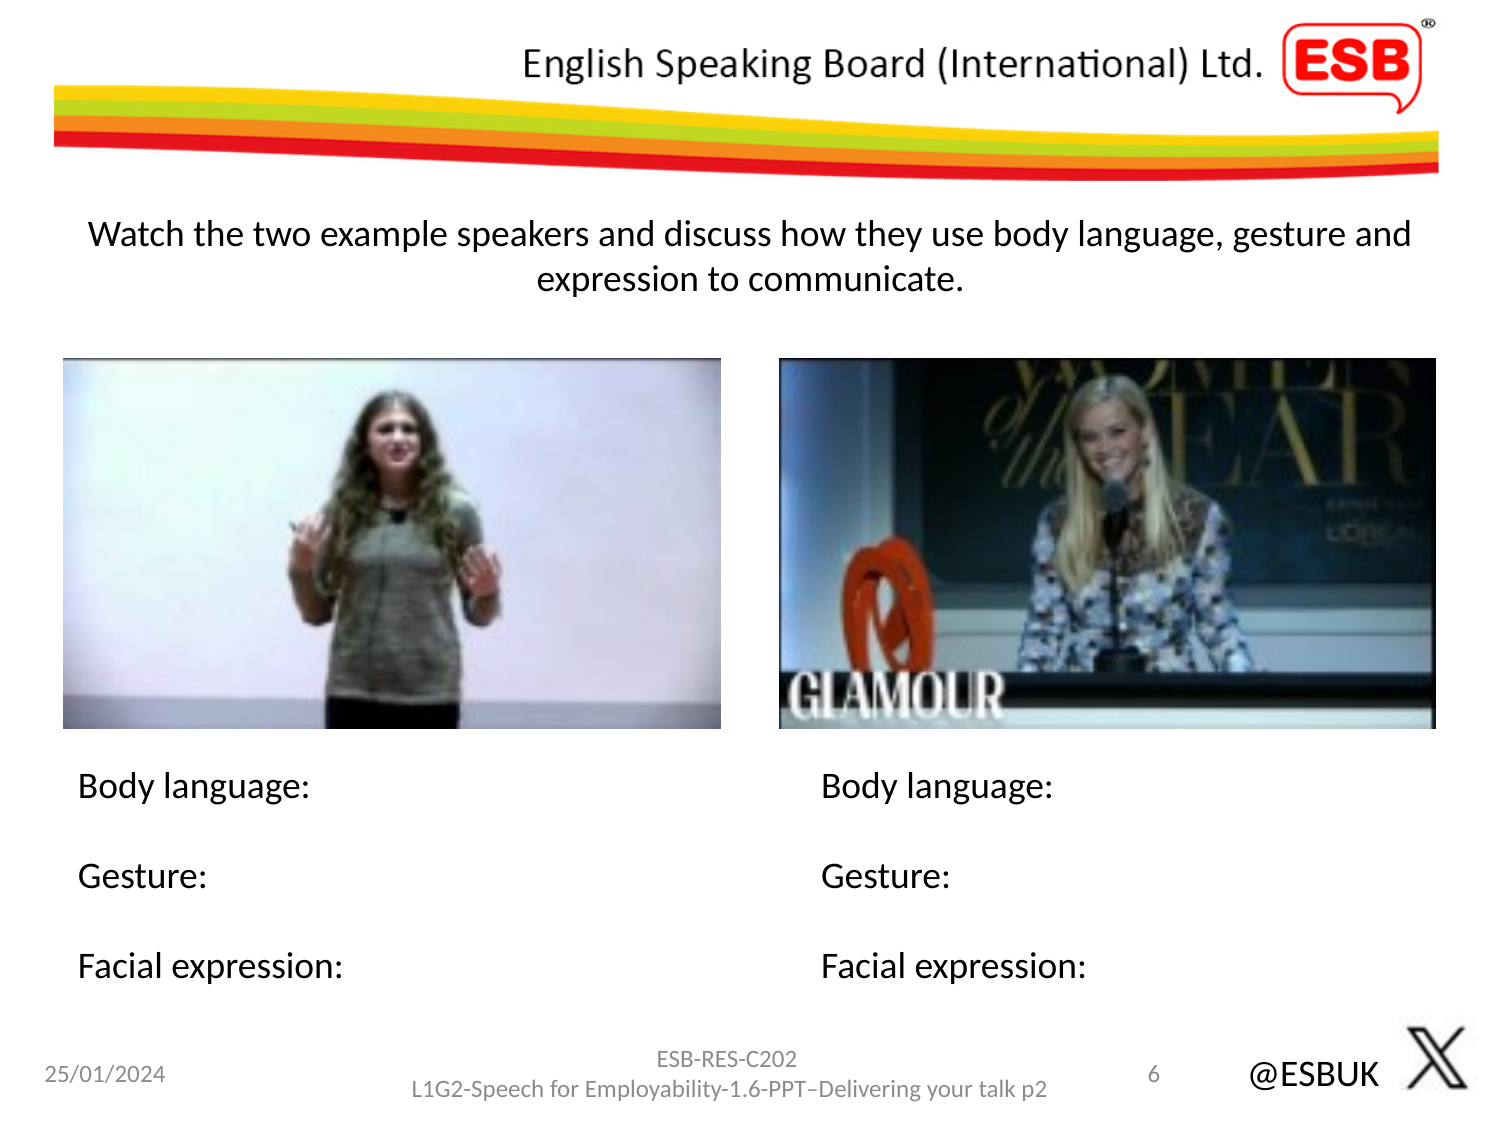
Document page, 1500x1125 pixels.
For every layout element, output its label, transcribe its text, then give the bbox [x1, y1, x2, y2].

picture [1399, 1015, 1480, 1102]
text_box Watch the two example speakers and discuss how they use body language, gesture and expression to communicate. [65, 201, 1437, 306]
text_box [63, 358, 721, 730]
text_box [778, 358, 1437, 730]
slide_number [29, 1042, 367, 1103]
text_box Body language: Gesture: Facial expression: [63, 753, 721, 994]
footer ESB-RES-C202 L1G2-Speech for Employability-1.6-PPT–Delivering your talk p2 [395, 1042, 930, 1103]
text_box Body language: Gesture: Facial expression: [806, 753, 1464, 994]
slide_number 6 [930, 1042, 1176, 1103]
picture [0, 0, 1500, 189]
